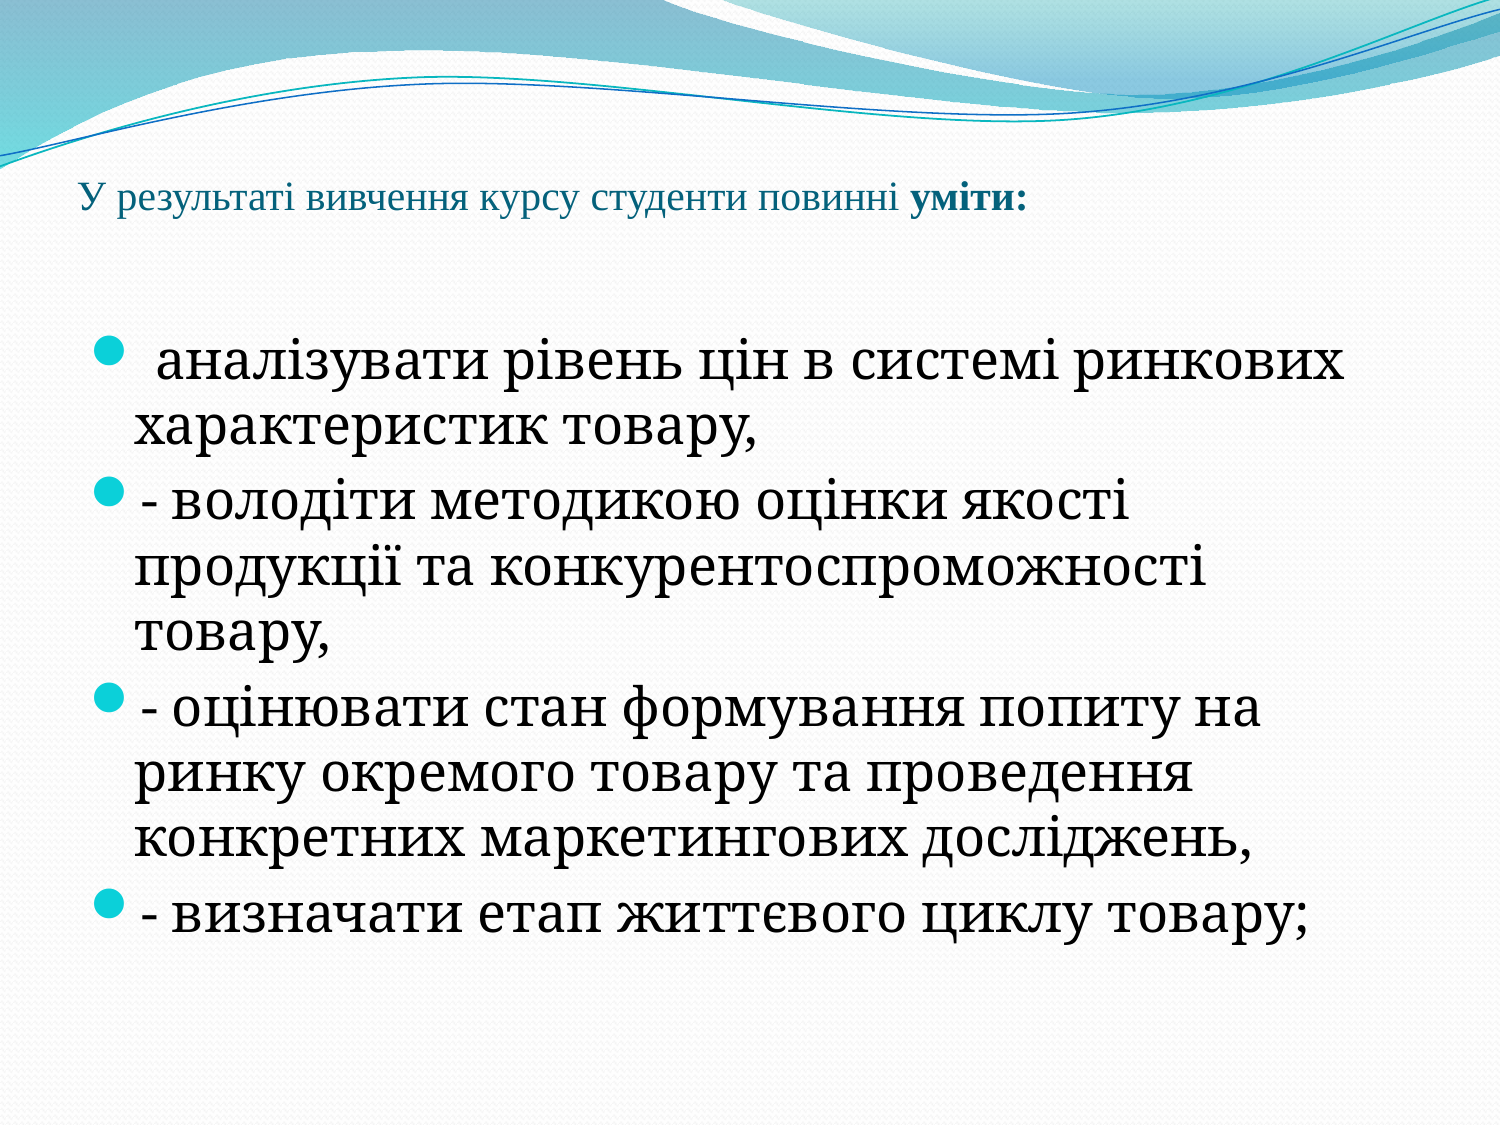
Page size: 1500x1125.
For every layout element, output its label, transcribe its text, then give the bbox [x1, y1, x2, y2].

list аналізувати рівень цін в системі ринкових характеристик товару, - володіти методикою оцінки якості продукції та конкурентоспроможності товару, - оцінювати стан формування попиту на ринку окремого товару та проведення конкретних маркетингових досліджень, - визначати етап життєвого циклу товару; [75, 317, 1425, 1038]
title У результаті вивчення курсу студенти повинні уміти: [76, 78, 1427, 219]
